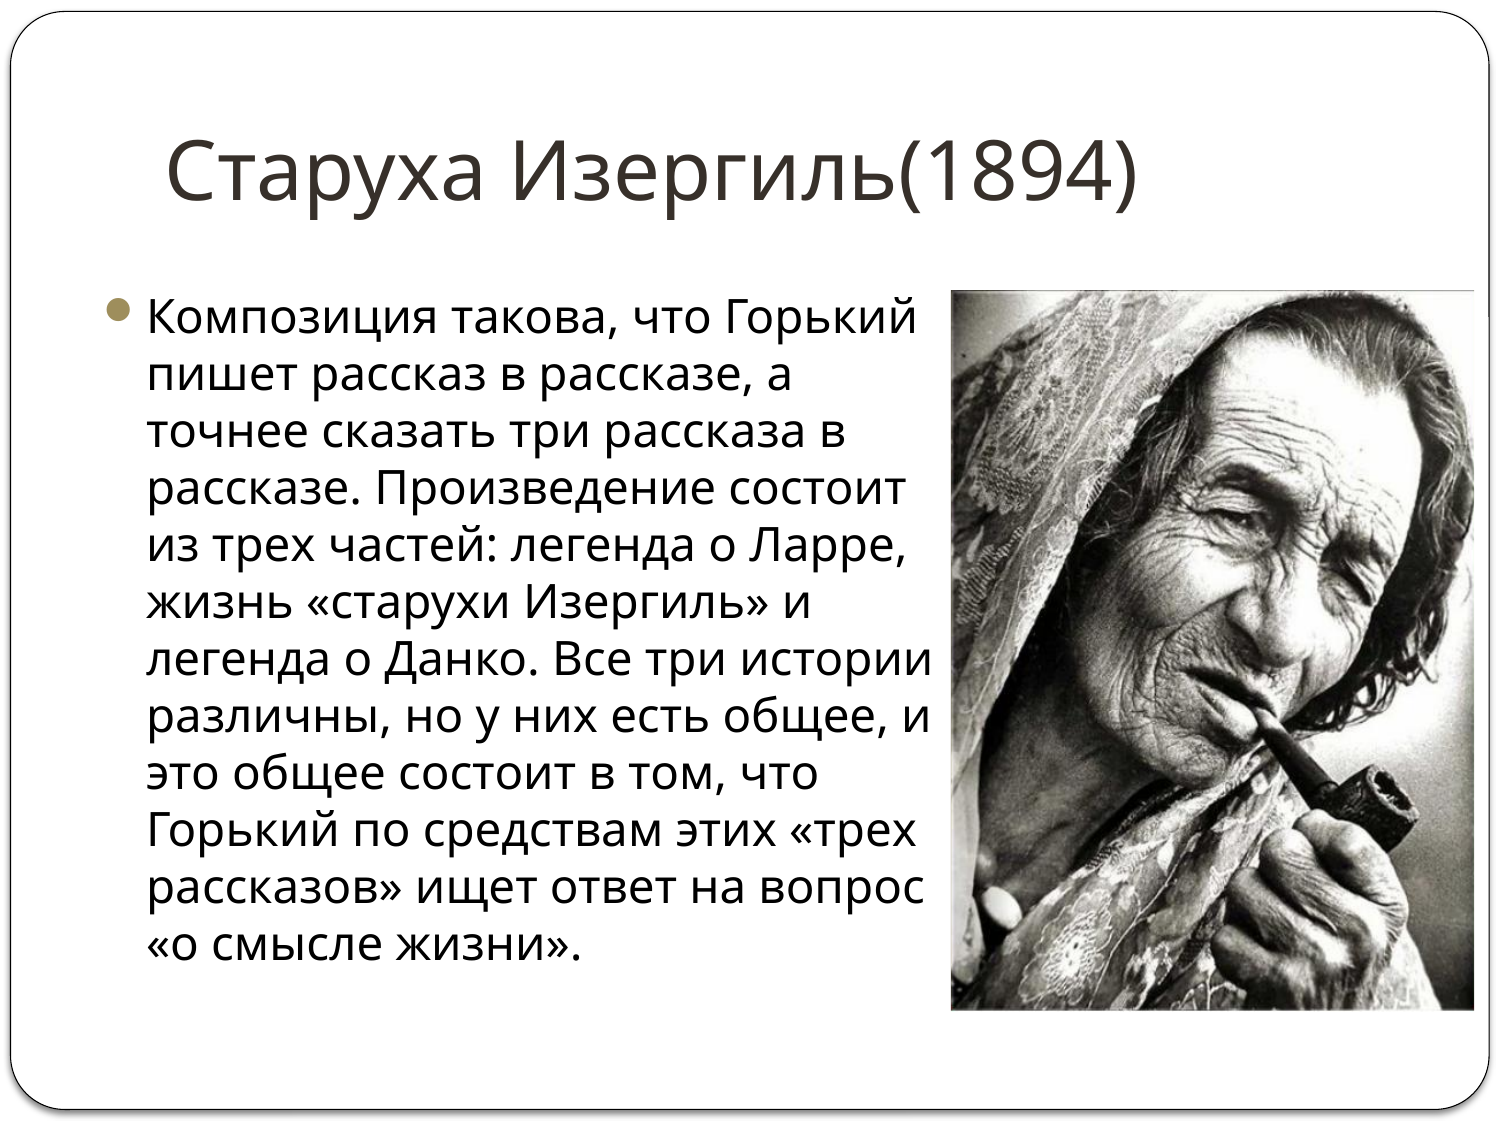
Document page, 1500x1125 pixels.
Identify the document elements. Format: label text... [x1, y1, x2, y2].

title Старуха Изергиль(1894) [150, 45, 1425, 233]
picture [950, 290, 1475, 1012]
list Композиция такова, что Горький пишет рассказ в рассказе, а точнее сказать три рассказа в рассказе. Произведение состоит из трех частей: легенда о Ларре, жизнь «старухи Изергиль» и легенда о Данко. Все три истории различны, но у них есть общее, и это общее состоит в том, что Горький по средствам этих «трех рассказов» ищет ответ на вопрос «о смысле жизни». [87, 278, 952, 989]
